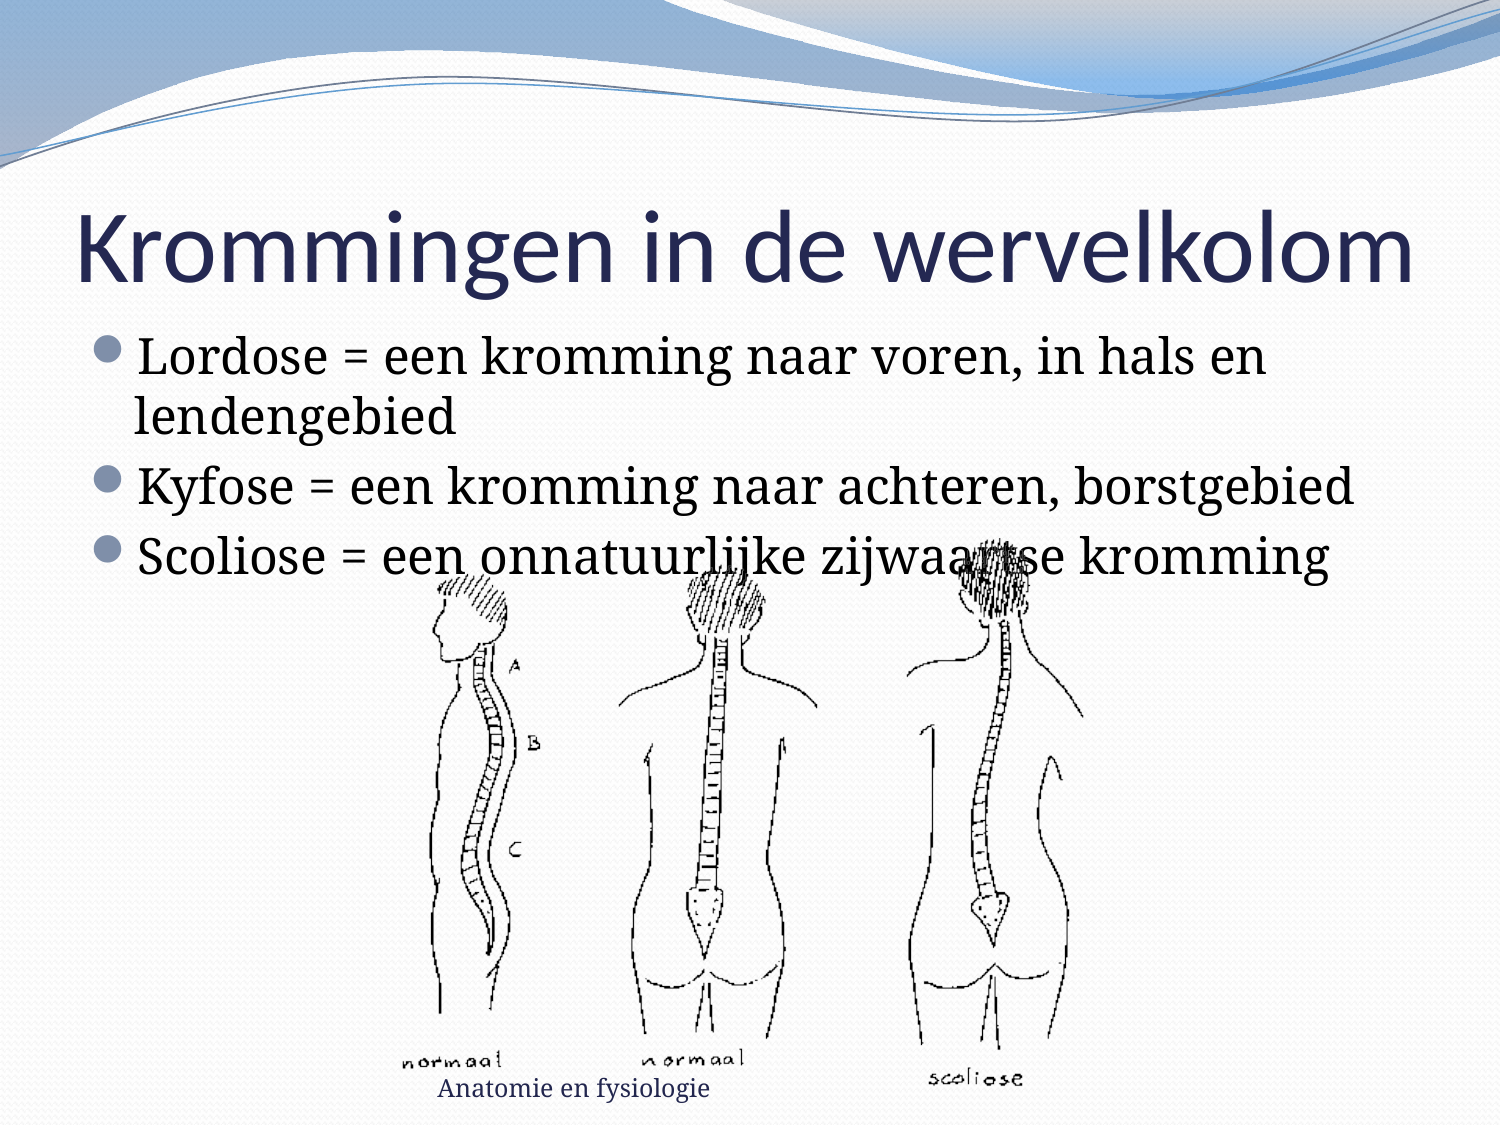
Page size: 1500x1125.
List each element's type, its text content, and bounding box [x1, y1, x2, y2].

title Krommingen in de wervelkolom [75, 115, 1425, 303]
picture [395, 538, 1101, 1091]
list Lordose = een kromming naar voren, in hals en lendengebied Kyfose = een kromming naar achteren, borstgebied Scoliose = een onnatuurlijke zijwaartse kromming [75, 317, 1425, 1038]
